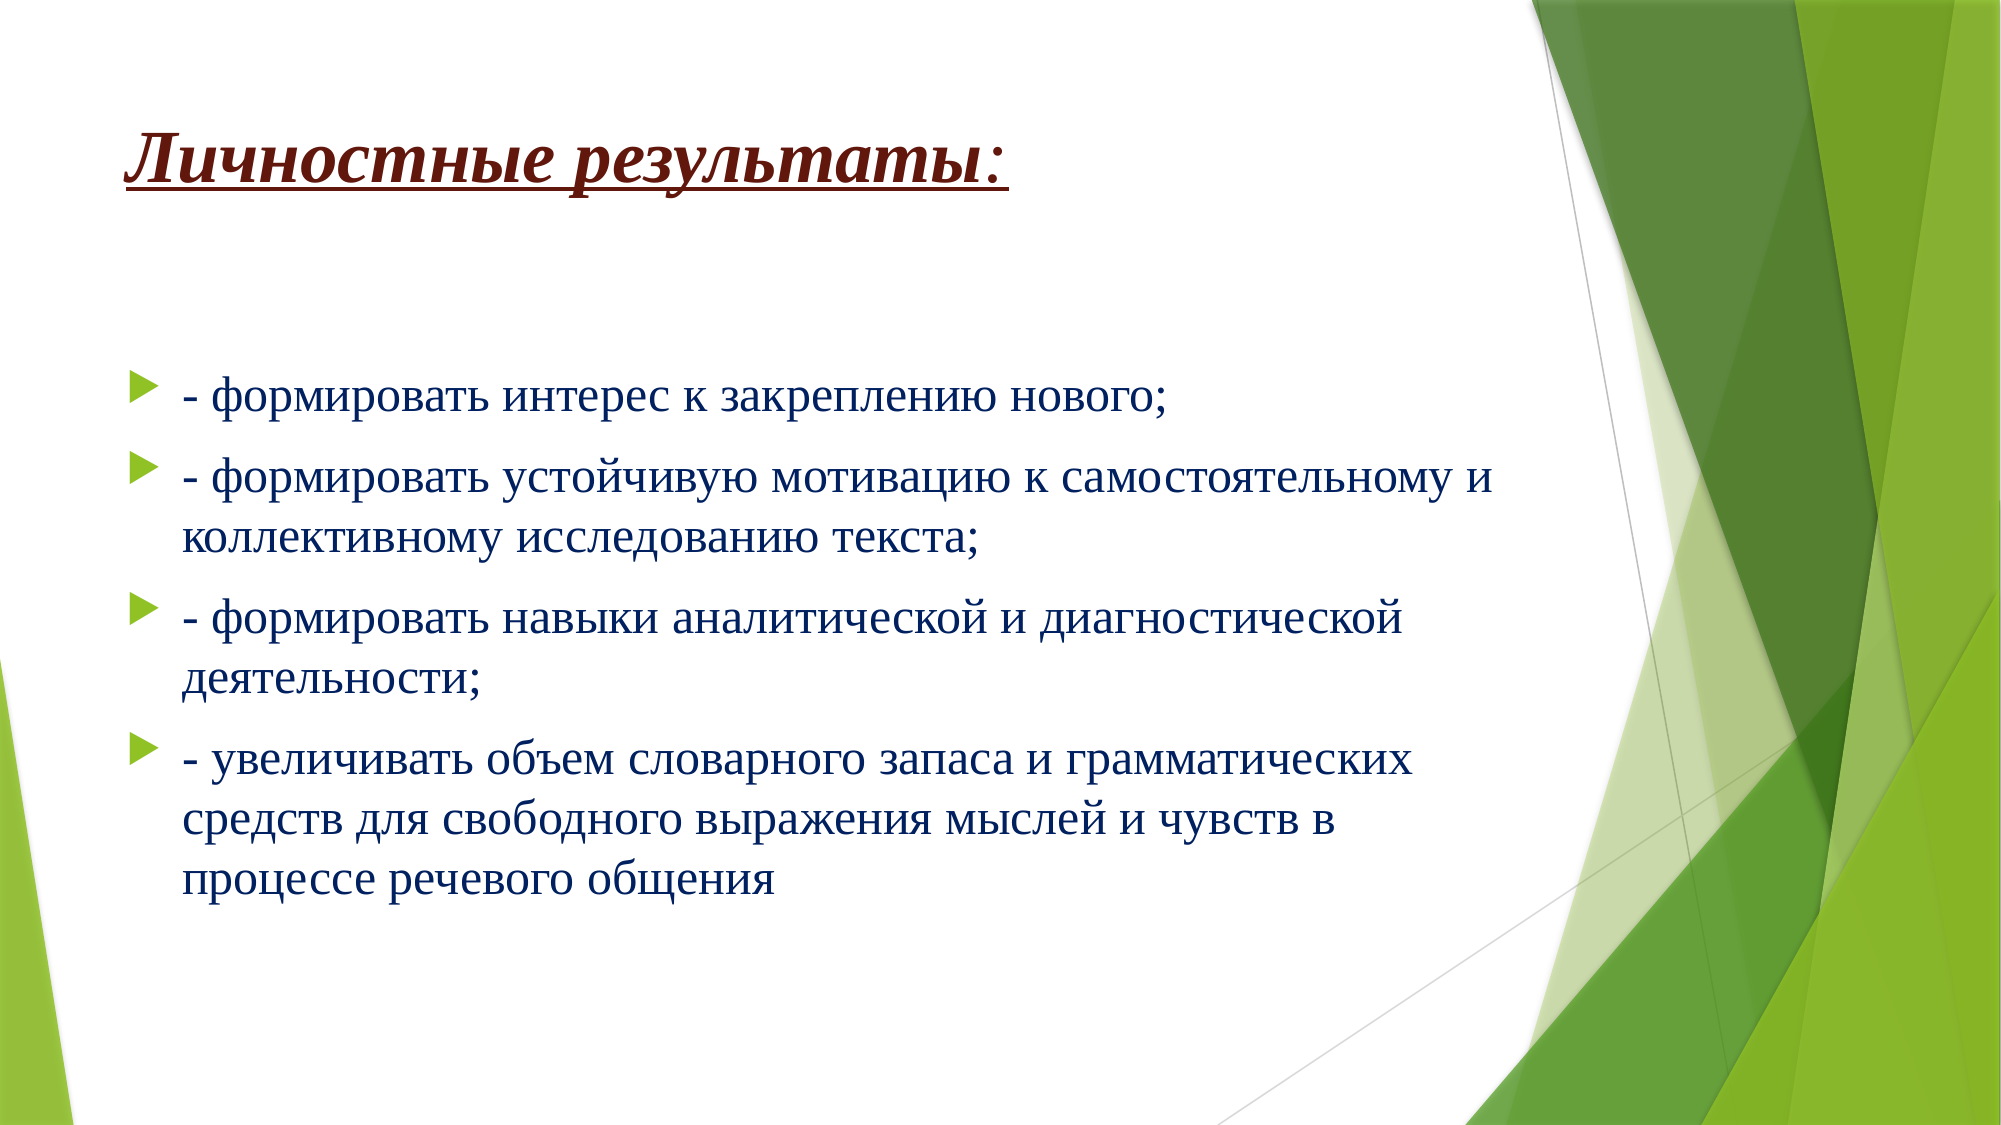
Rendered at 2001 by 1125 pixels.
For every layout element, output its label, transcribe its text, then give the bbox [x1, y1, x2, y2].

title Личностные результаты: [111, 99, 1522, 317]
list - формировать интерес к закреплению нового; - формировать устойчивую мотивацию к самостоятельному и коллективному исследованию текста; - формировать навыки аналитической и диагностической деятельности; - увеличивать объем словарного запаса и грамматических средств для свободного выражения мыслей и чувств в процессе речевого общения [111, 354, 1522, 992]
